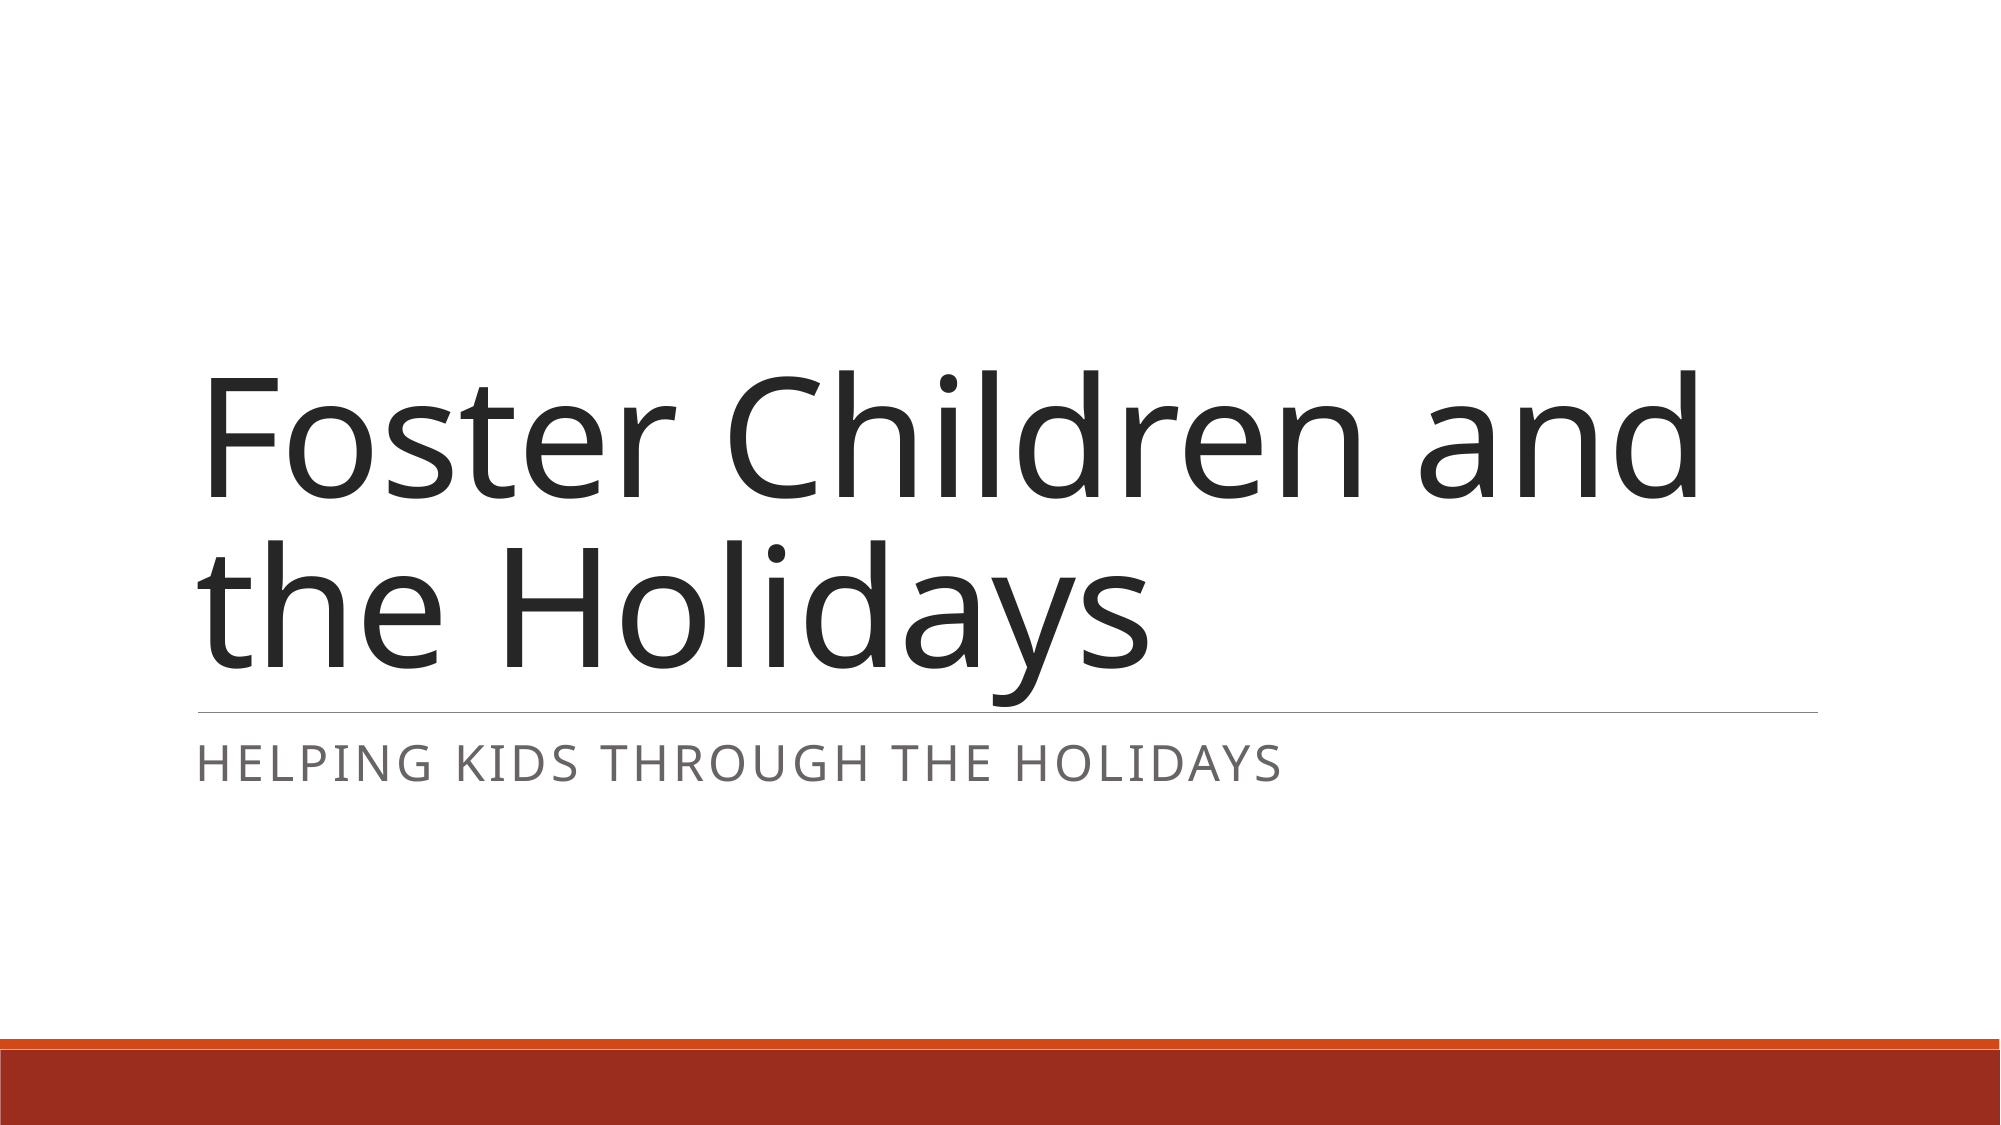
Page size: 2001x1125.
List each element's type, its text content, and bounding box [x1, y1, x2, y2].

title Foster Children and the Holidays [180, 124, 1830, 710]
subtitle Helping Kids through the holidays [180, 730, 1831, 919]
